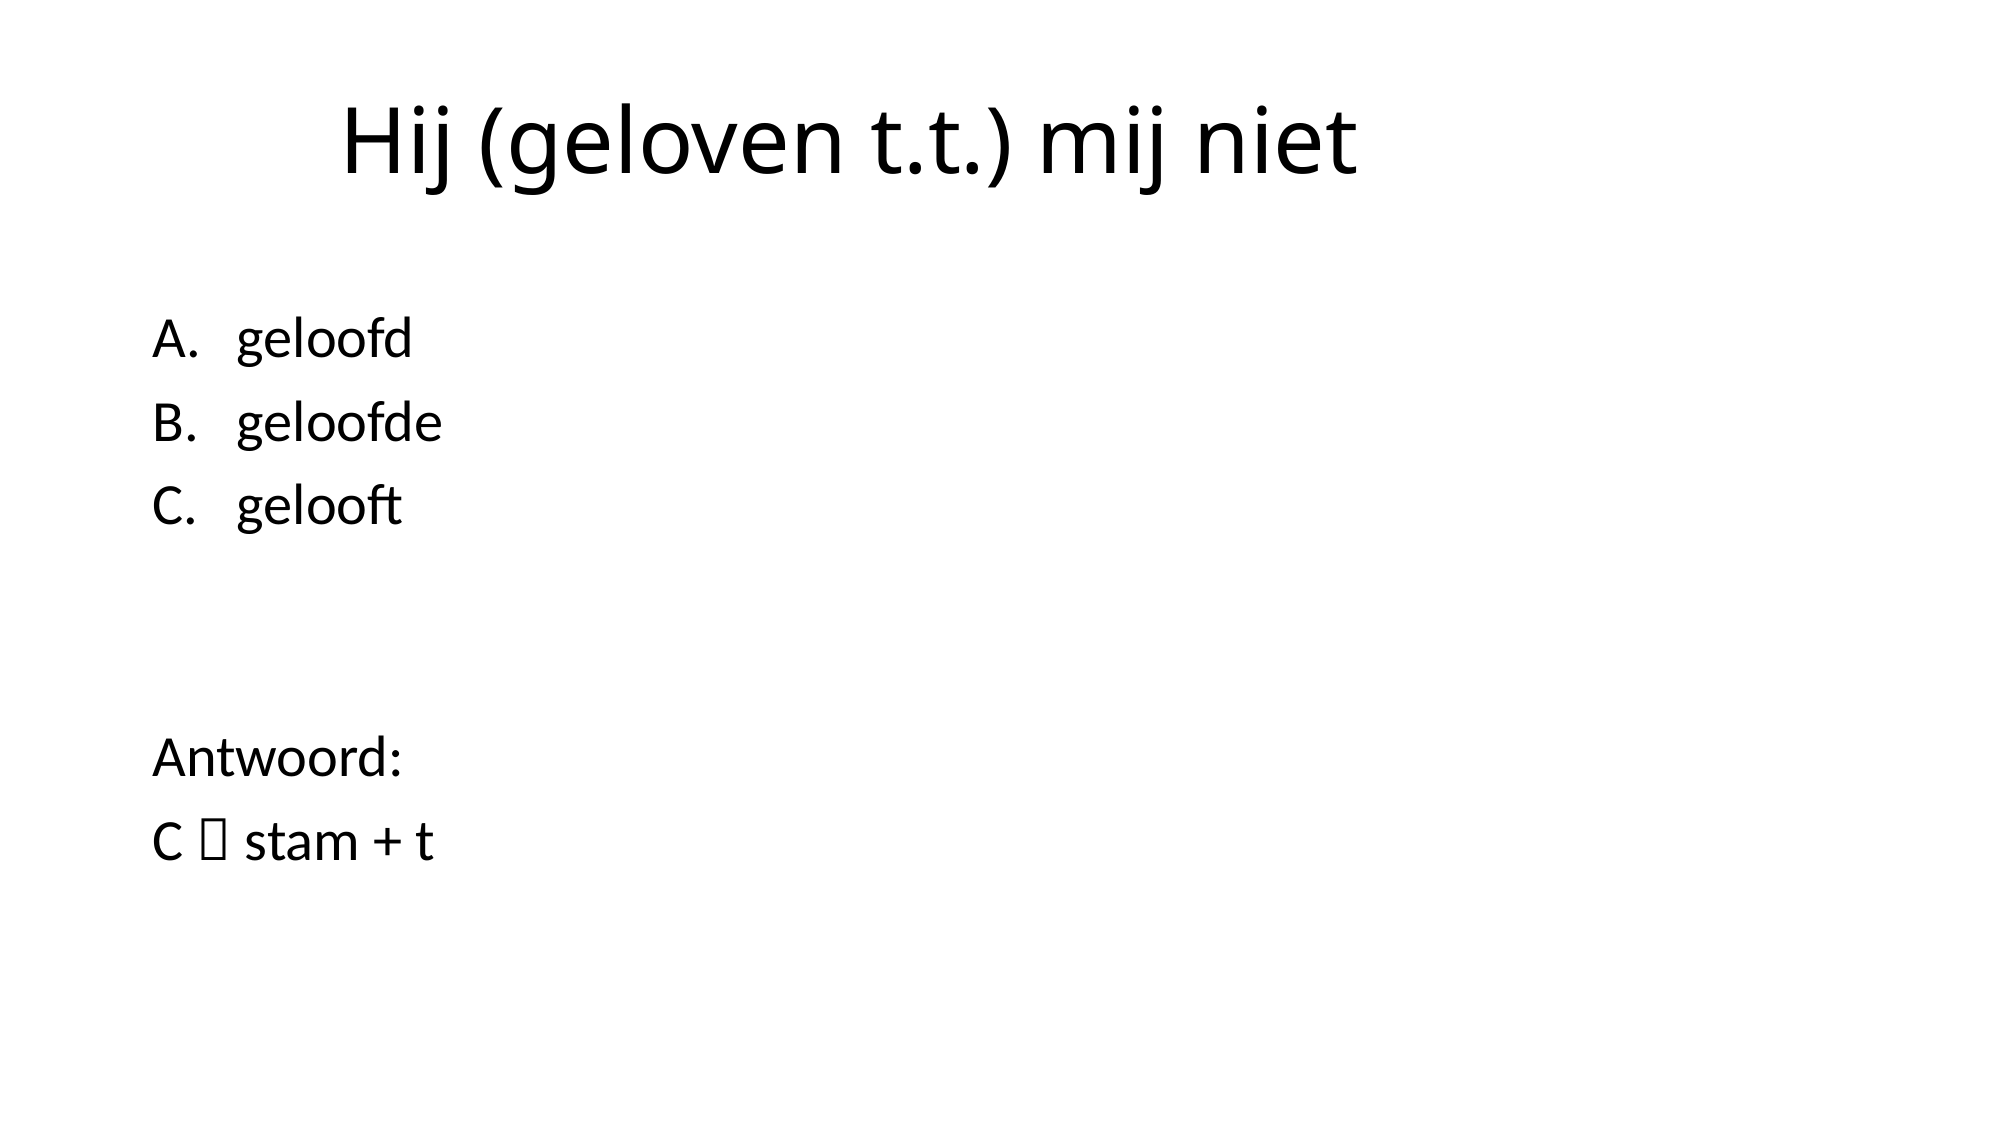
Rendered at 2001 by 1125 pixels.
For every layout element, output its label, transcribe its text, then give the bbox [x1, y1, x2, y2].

title Hij (geloven t.t.) mij niet [324, 50, 1675, 238]
list geloofd geloofde gelooft Antwoord: C  stam + t [137, 299, 1863, 1014]
